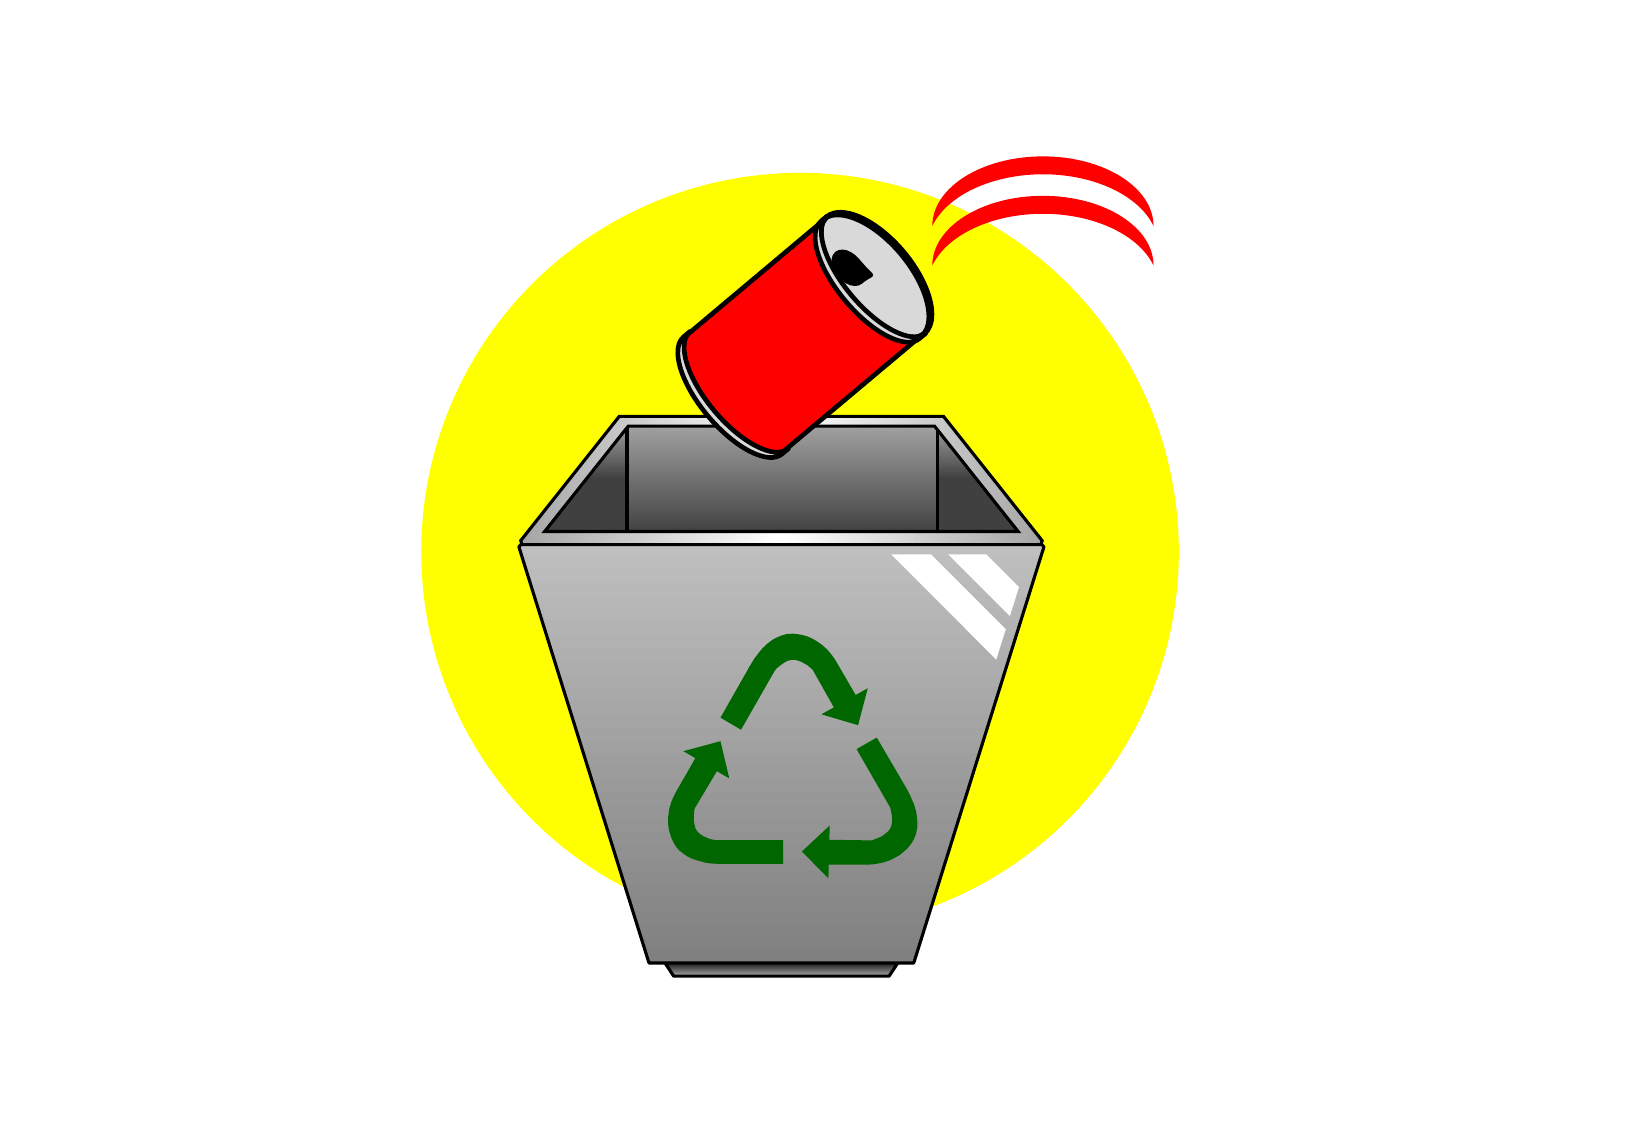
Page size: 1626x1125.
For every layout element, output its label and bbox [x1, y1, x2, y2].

text_box [420, 156, 1180, 977]
